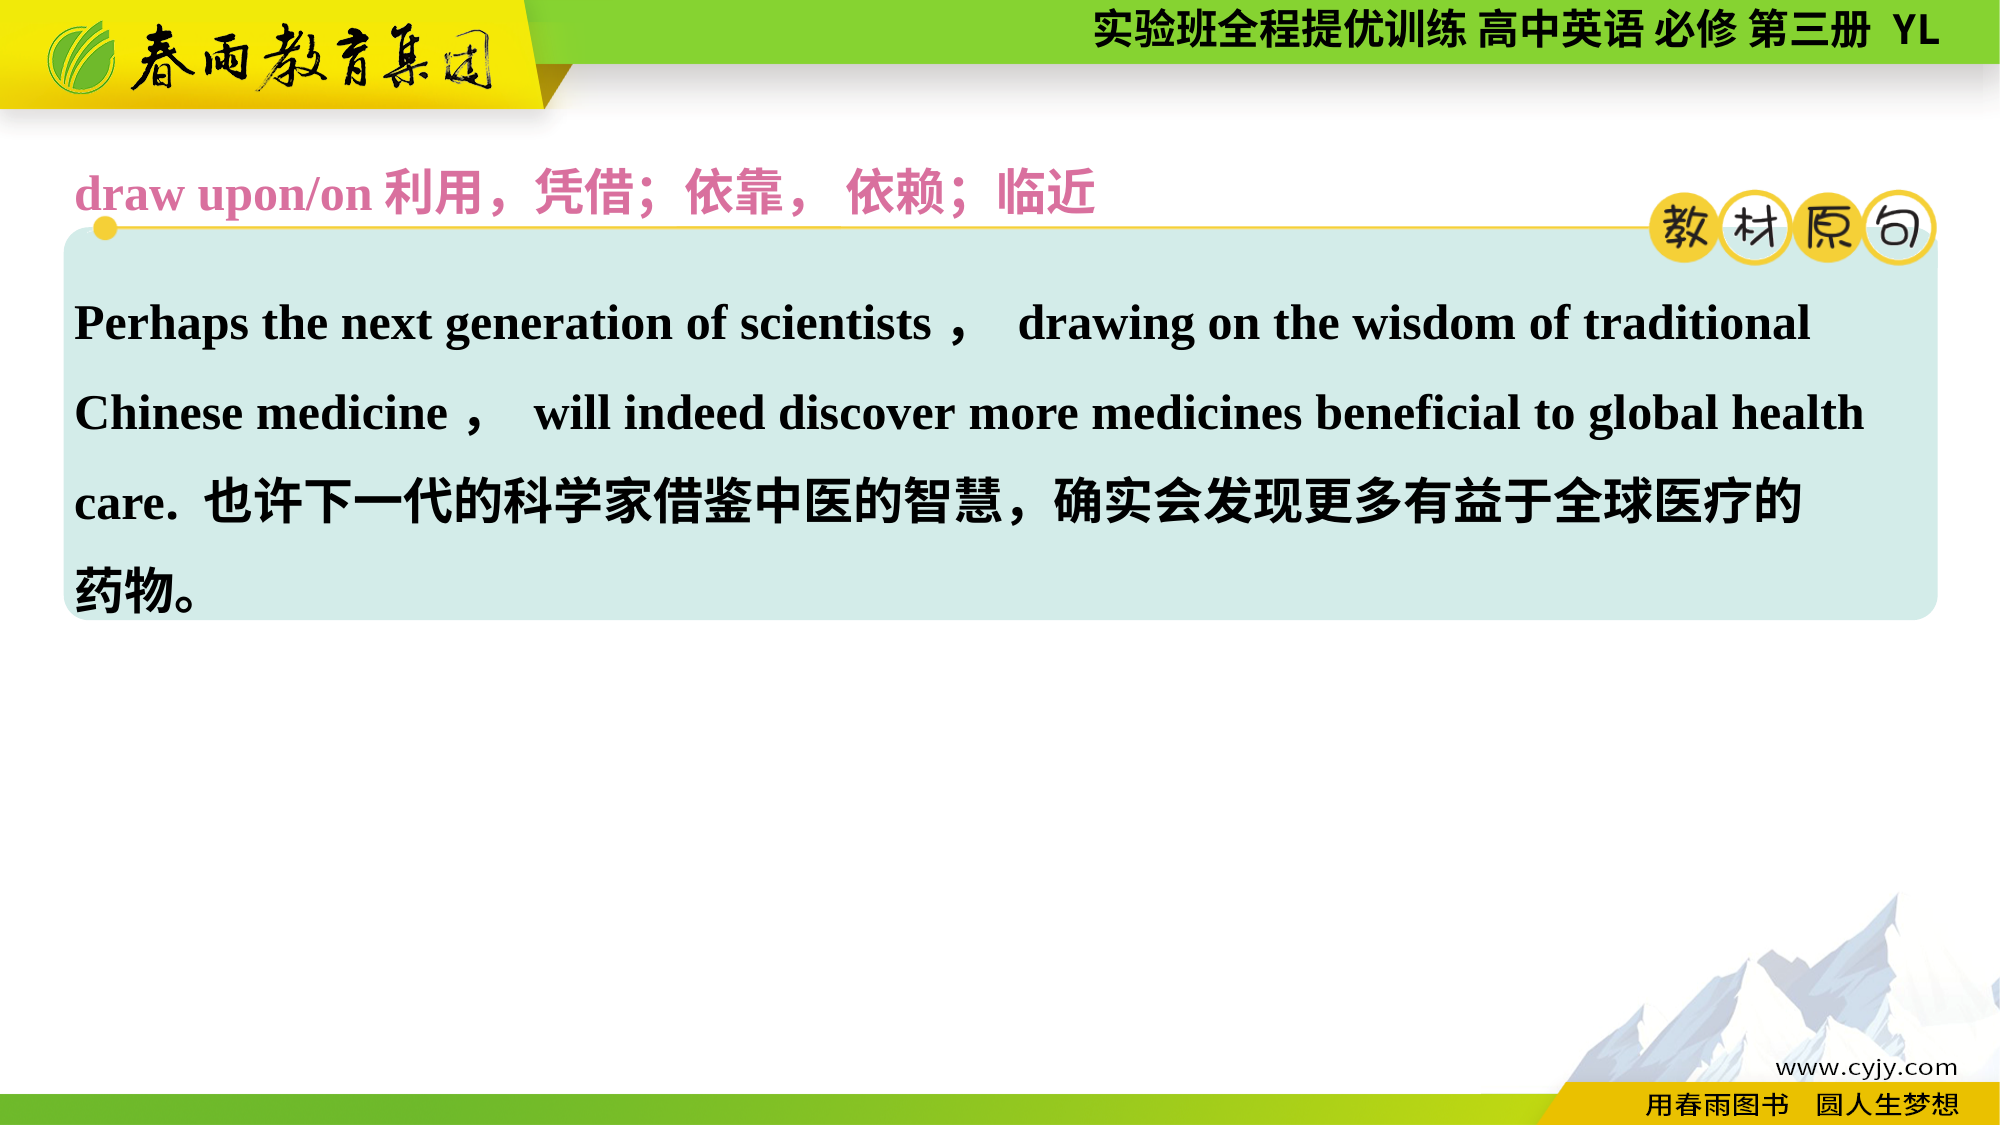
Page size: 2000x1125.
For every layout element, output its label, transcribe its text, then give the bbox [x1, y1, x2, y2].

picture [0, 0, 2000, 1125]
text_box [87, 181, 1938, 268]
list draw upon/on利用，凭借；依靠， 依赖；临近 Perhaps the next generation of scientists， drawing on the wisdom of traditional Chinese medicine， will indeed discover more medicines beneficial to global health care. 也许下一代的科学家借鉴中医的智慧，确实会发现更多有益于全球医疗的 药物。 [59, 122, 1944, 621]
